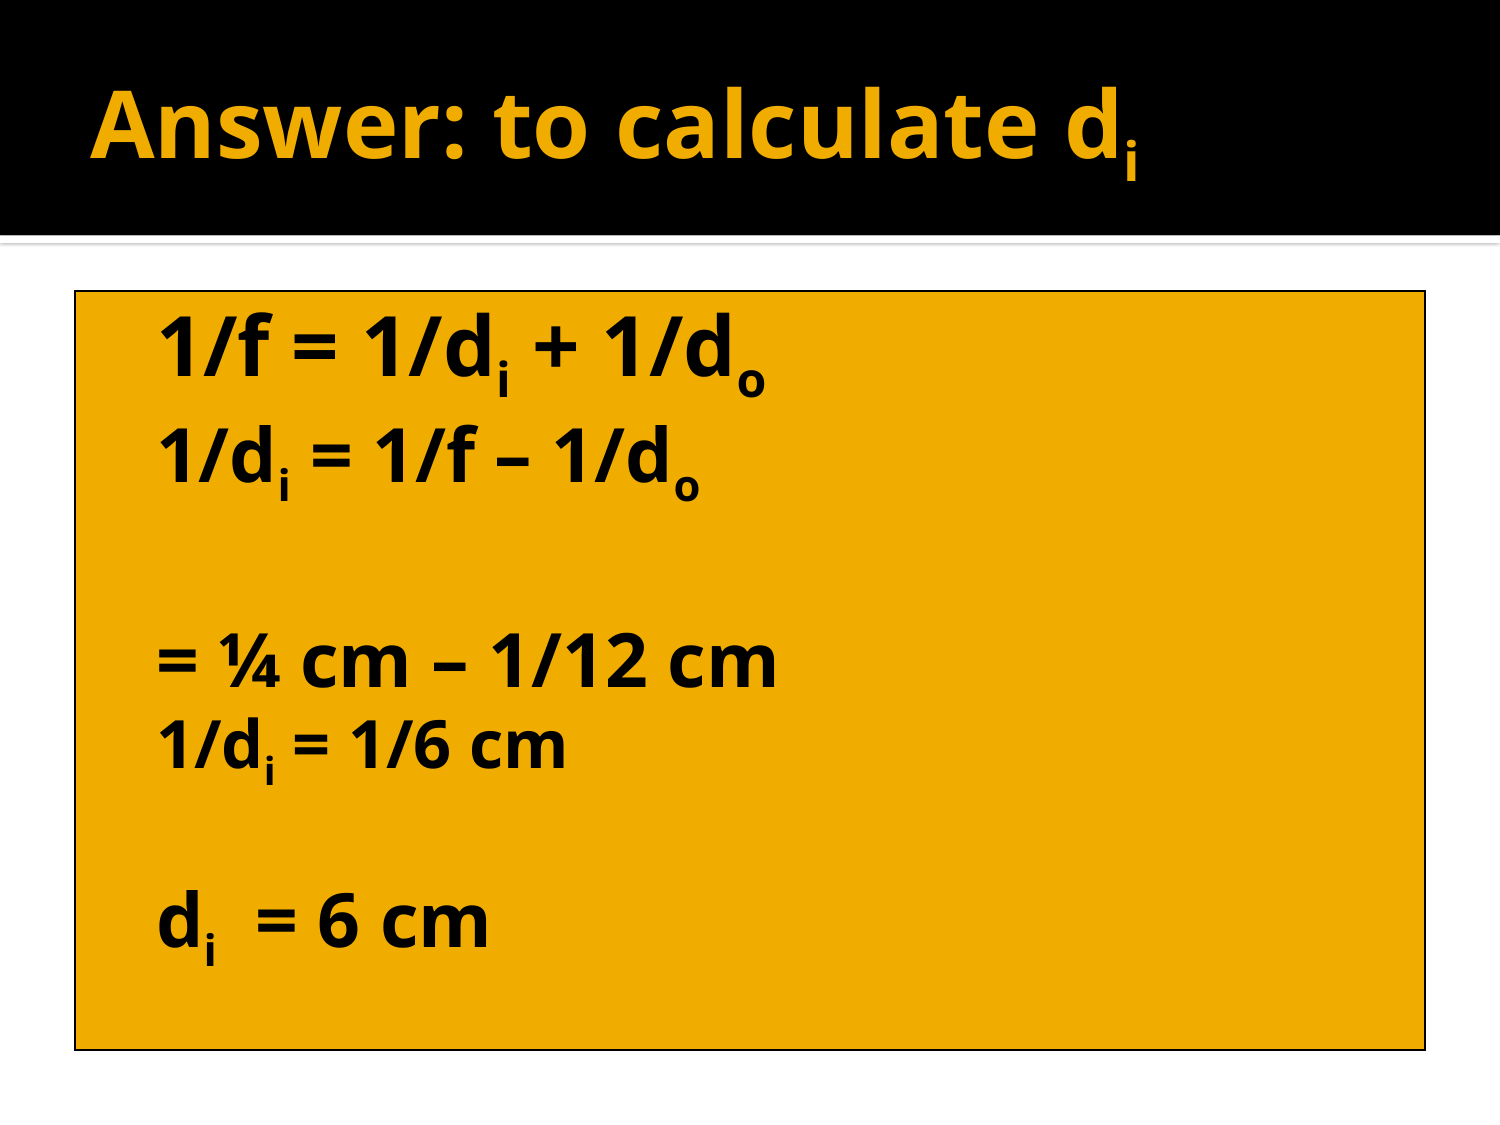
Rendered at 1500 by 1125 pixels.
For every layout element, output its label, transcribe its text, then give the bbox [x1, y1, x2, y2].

list 1/f = 1/di + 1/do 1/di = 1/f – 1/do = ¼ cm – 1/12 cm 1/di = 1/6 cm di = 6 cm [75, 291, 1425, 1050]
title Answer: to calculate di [75, 25, 1425, 231]
